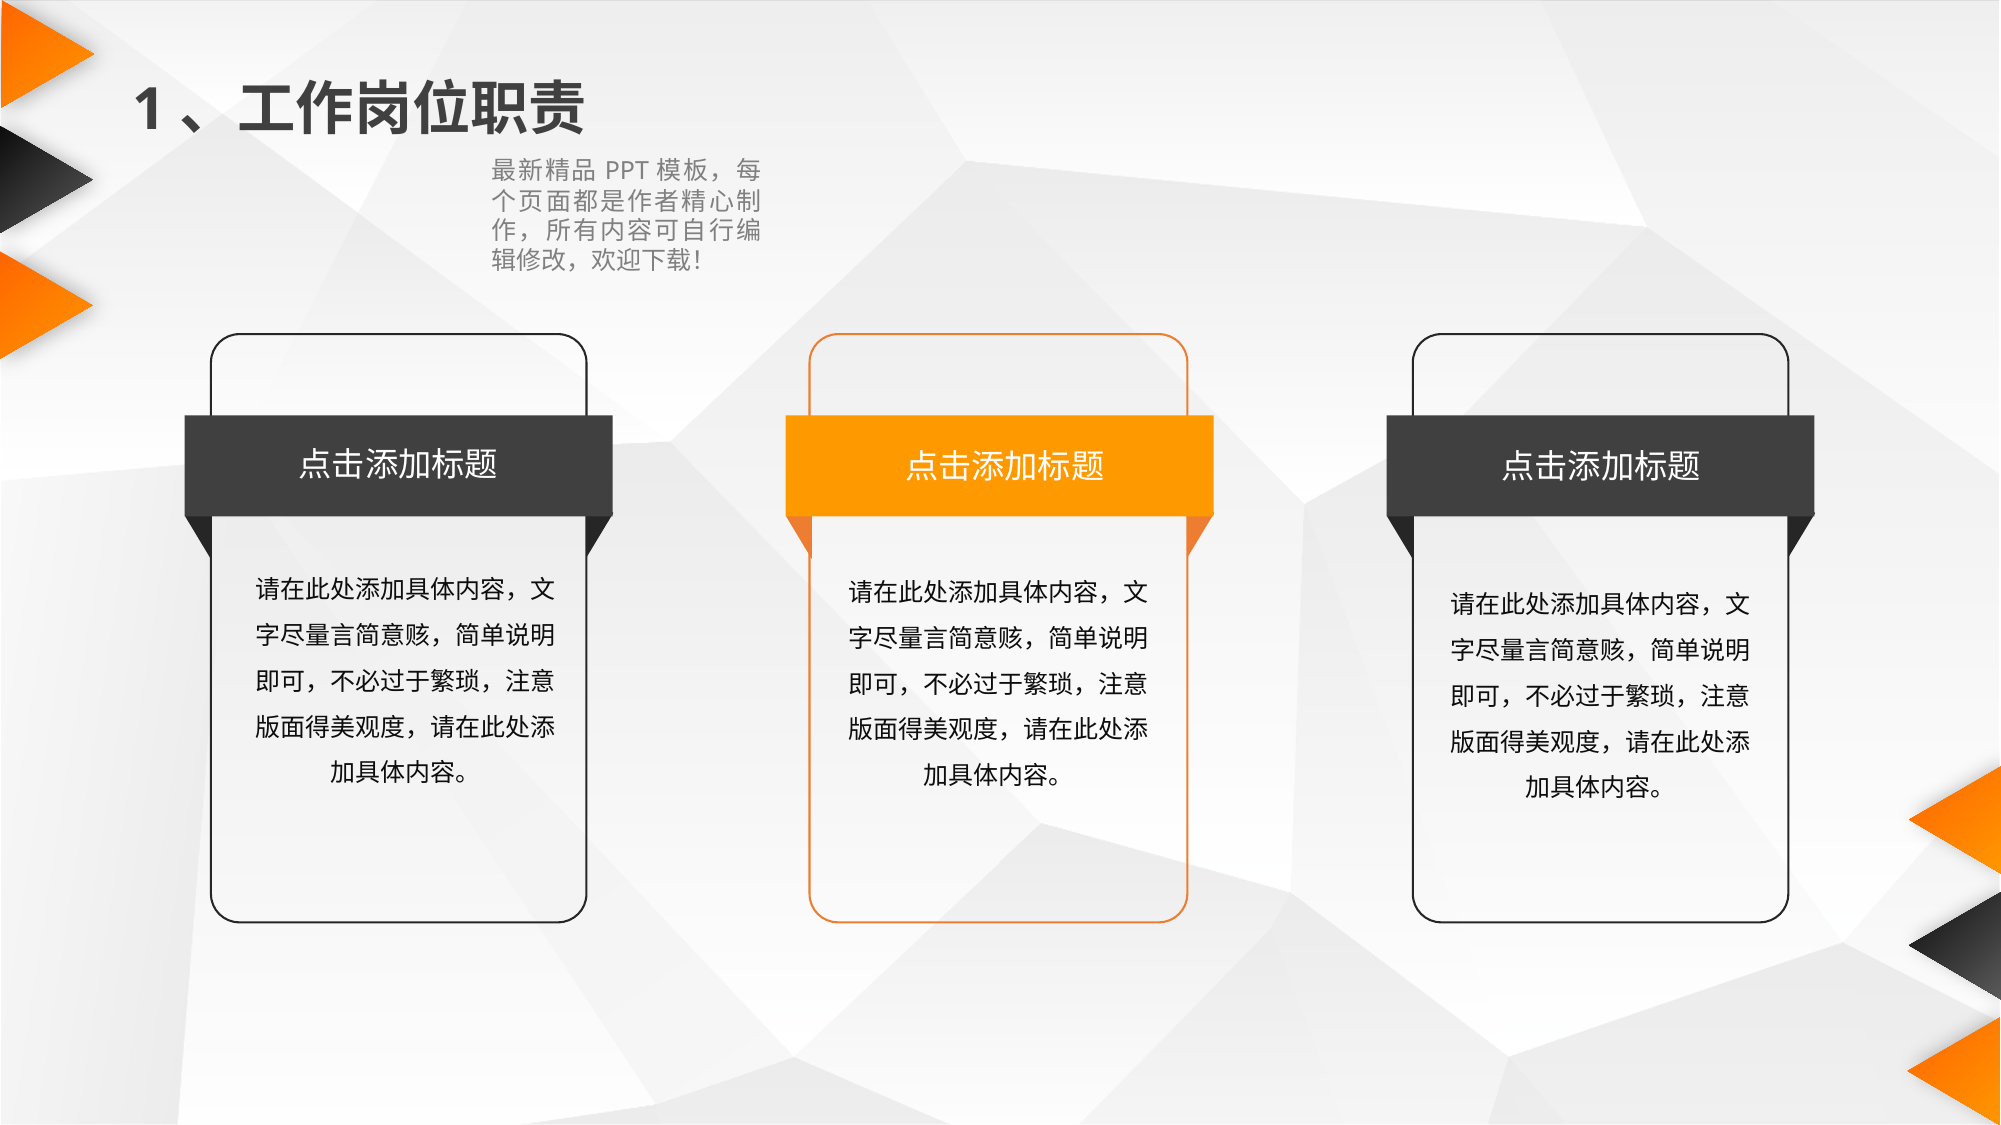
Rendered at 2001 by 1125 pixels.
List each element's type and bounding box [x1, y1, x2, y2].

text_box [184, 334, 613, 923]
text_box [785, 334, 1214, 923]
text_box [1775, 898, 2000, 993]
picture [1, 0, 1999, 1125]
text_box [1386, 334, 1815, 923]
text_box [0, 132, 227, 227]
